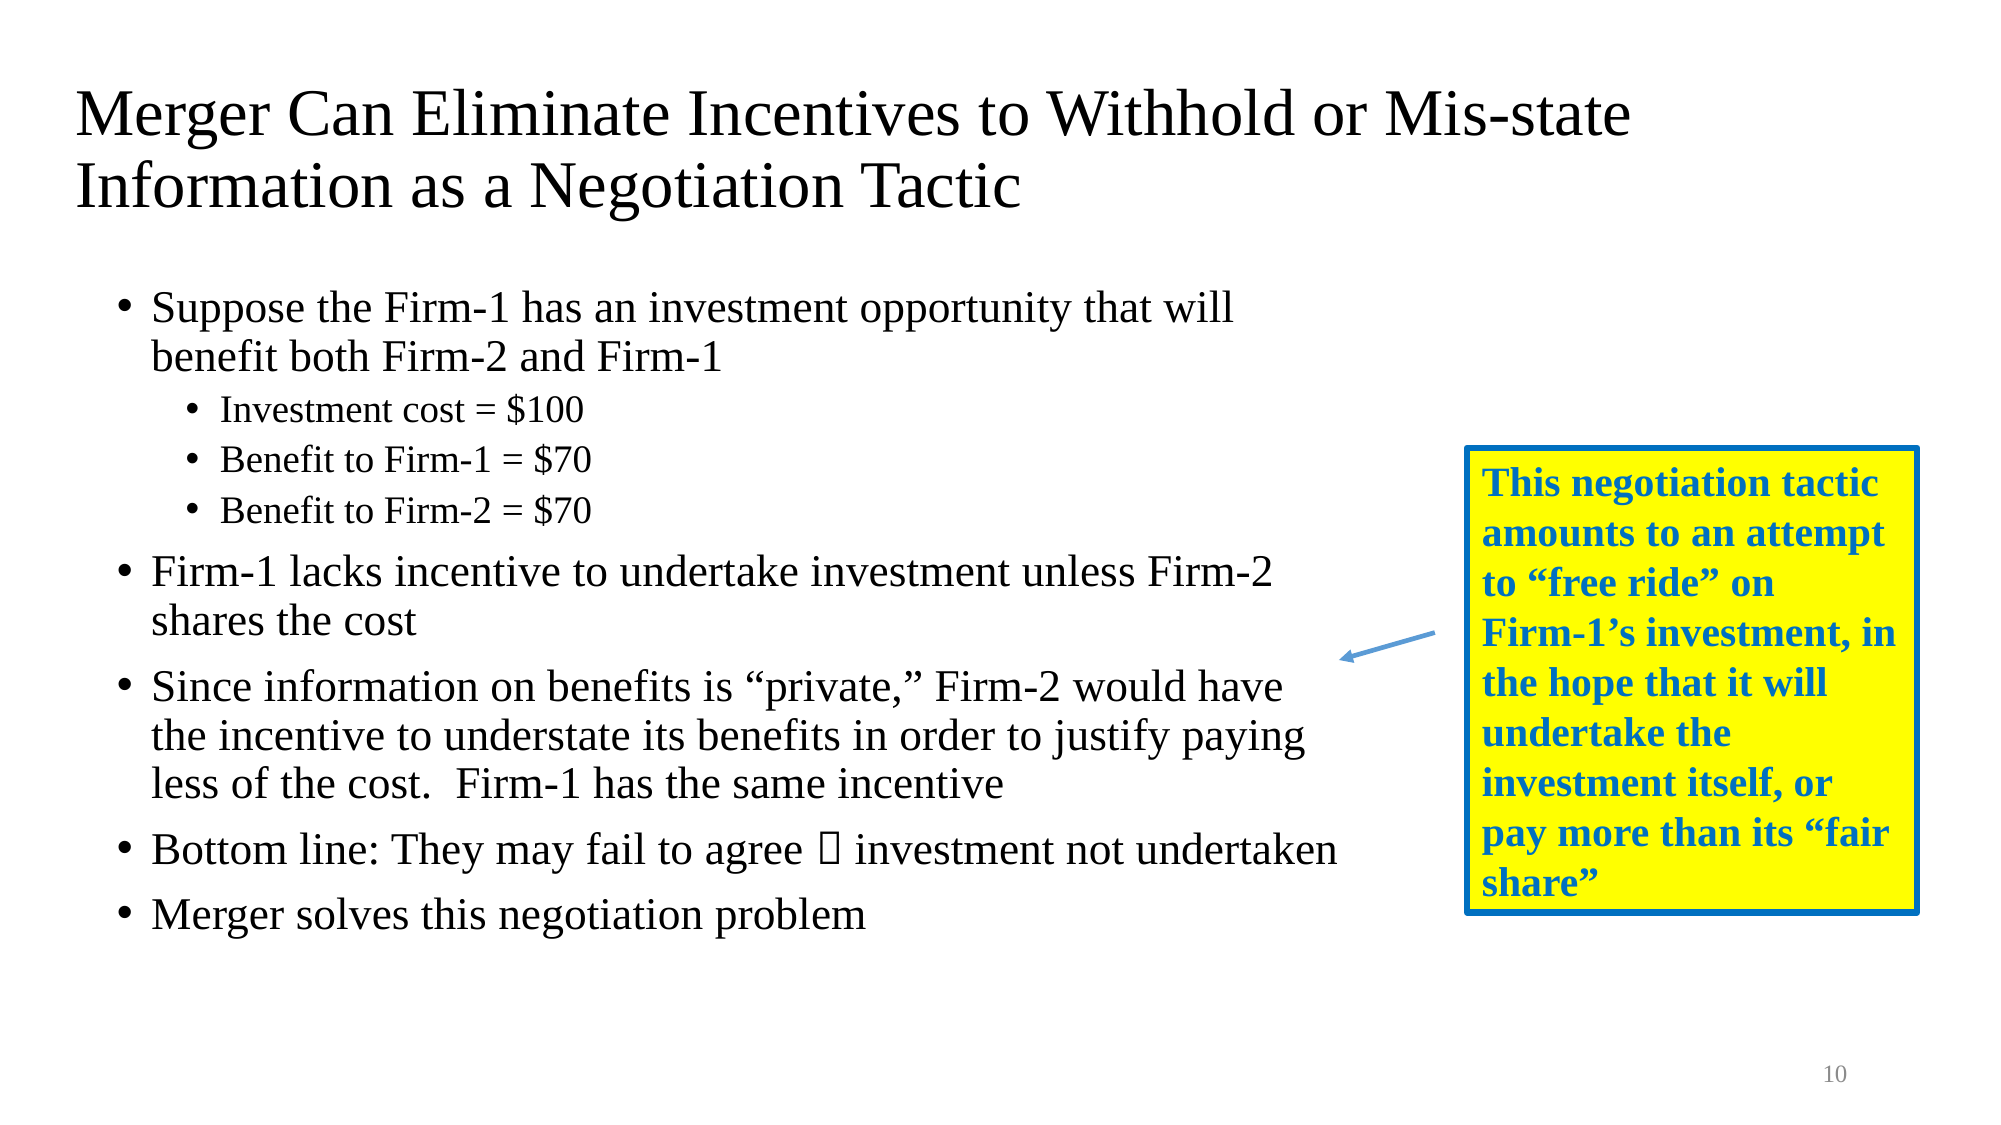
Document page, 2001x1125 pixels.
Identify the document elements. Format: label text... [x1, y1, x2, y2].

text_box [1338, 632, 1435, 661]
text_box This negotiation tactic amounts to an attempt to “free ride” on Firm-1’s investment, in the hope that it will undertake the investment itself, or pay more than its “fair share” [1467, 447, 1918, 913]
list Suppose the Firm-1 has an investment opportunity that will benefit both Firm-2 and Firm-1 Investment cost = $100 Benefit to Firm-1 = $70 Benefit to Firm-2 = $70 Firm-1 lacks incentive to undertake investment unless Firm-2 shares the cost Since information on benefits is “private,” Firm-2 would have the incentive to understate its benefits in order to justify paying less of the cost. Firm-1 has the same incentive Bottom line: They may fail to agree  investment not undertaken Merger solves this negotiation problem [101, 275, 1364, 990]
slide_number 10 [1412, 1042, 1863, 1103]
title Merger Can Eliminate Incentives to Withhold or Mis-state Information as a Negotiation Tactic [60, 41, 1786, 259]
